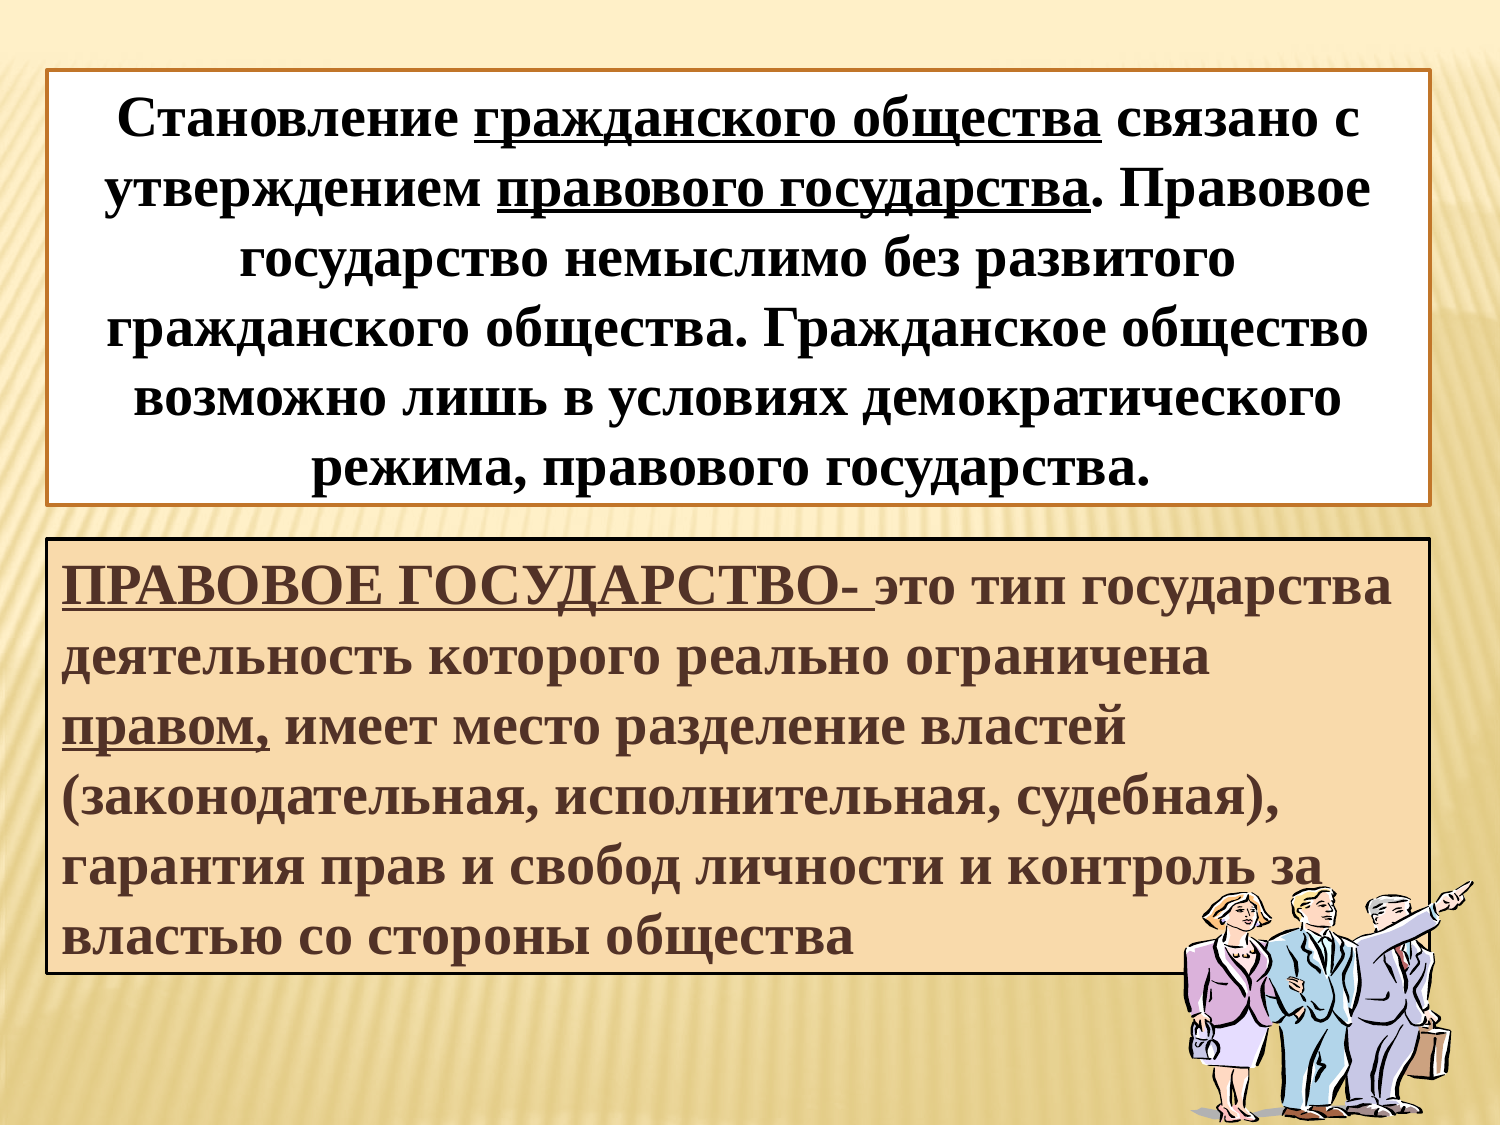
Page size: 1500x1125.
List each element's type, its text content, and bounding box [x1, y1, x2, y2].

picture [1183, 878, 1477, 1125]
text_box ПРАВОВОЕ ГОСУДАРСТВО- это тип государства деятельность которого реально ограничена правом, имеет место разделение властей (законодательная, исполнительная, судебная), гарантия прав и свобод личности и контроль за властью со стороны общества [46, 538, 1430, 974]
text_box Становление гражданского общества связано с утверждением правового государства. Правовое государство немыслимо без развитого гражданского общества. Гражданское общество возможно лишь в условиях демократического режима, правового государства. [45, 68, 1432, 507]
